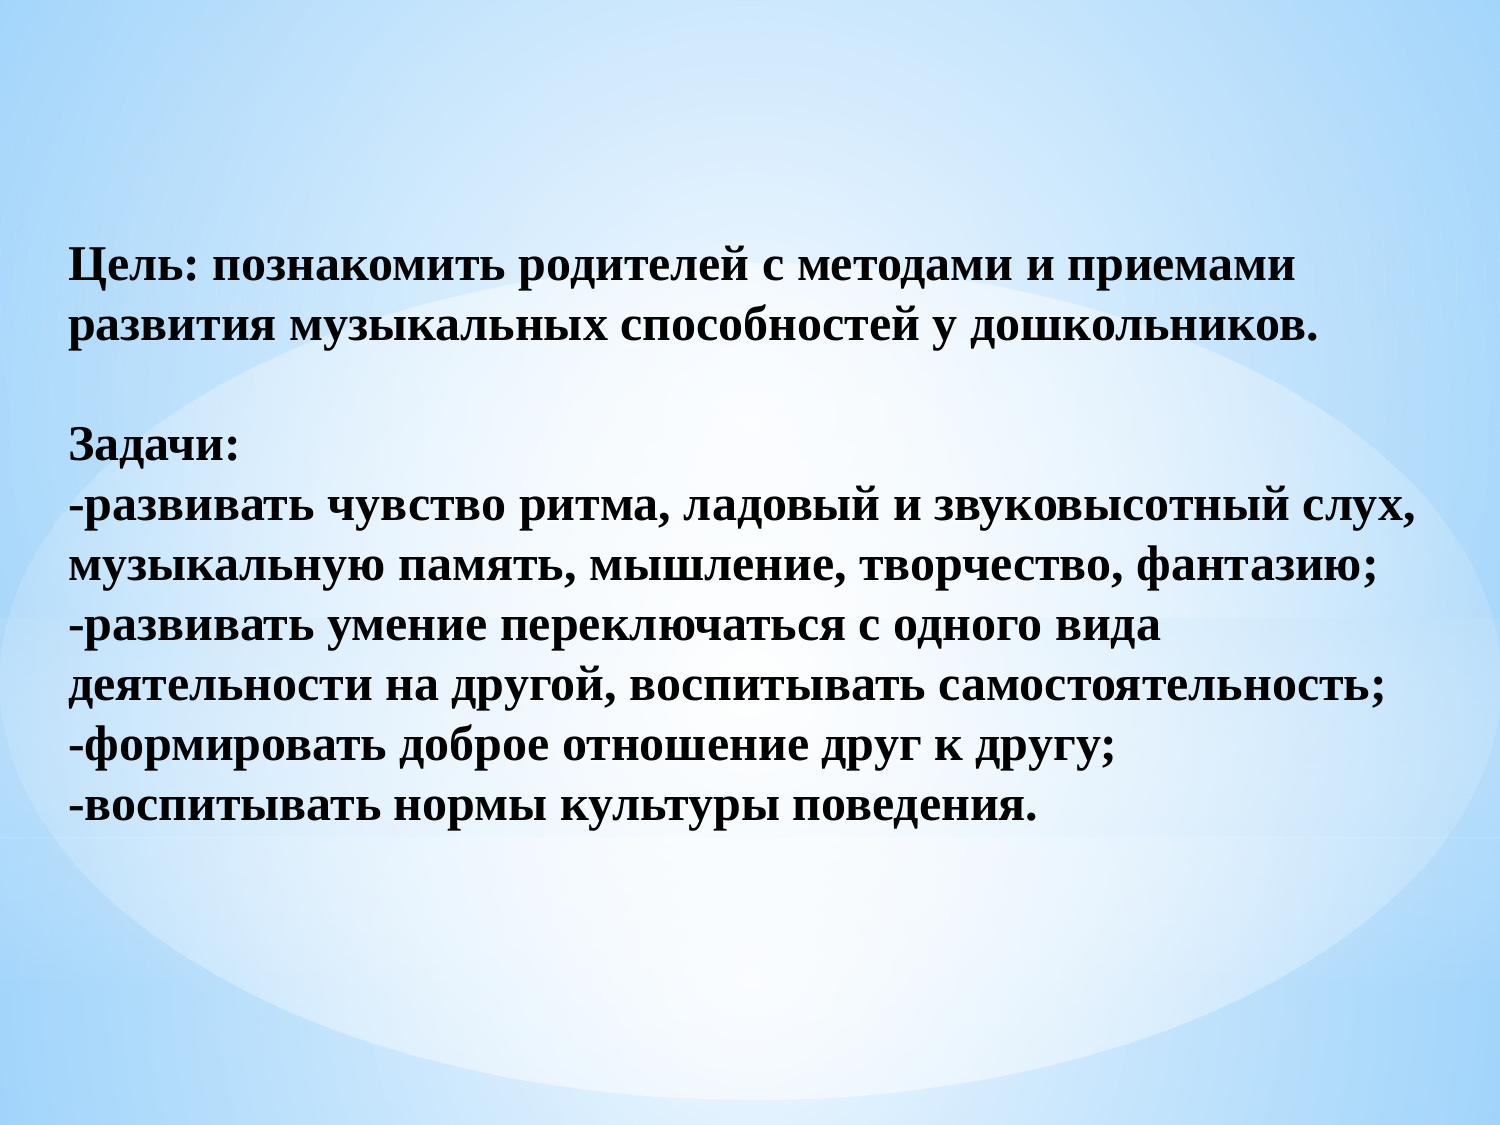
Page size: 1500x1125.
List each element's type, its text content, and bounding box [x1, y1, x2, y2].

title Цель: познакомить родителей с методами и приемами развития музыкальных способностей у дошкольников. Задачи: -развивать чувство ритма, ладовый и звуковысотный слух, музыкальную память, мышление, творчество, фантазию; -развивать умение переключаться с одного вида деятельности на другой, воспитывать самостоятельность; -формировать доброе отношение друг к другу; -воспитывать нормы культуры поведения. [53, 42, 1447, 1071]
